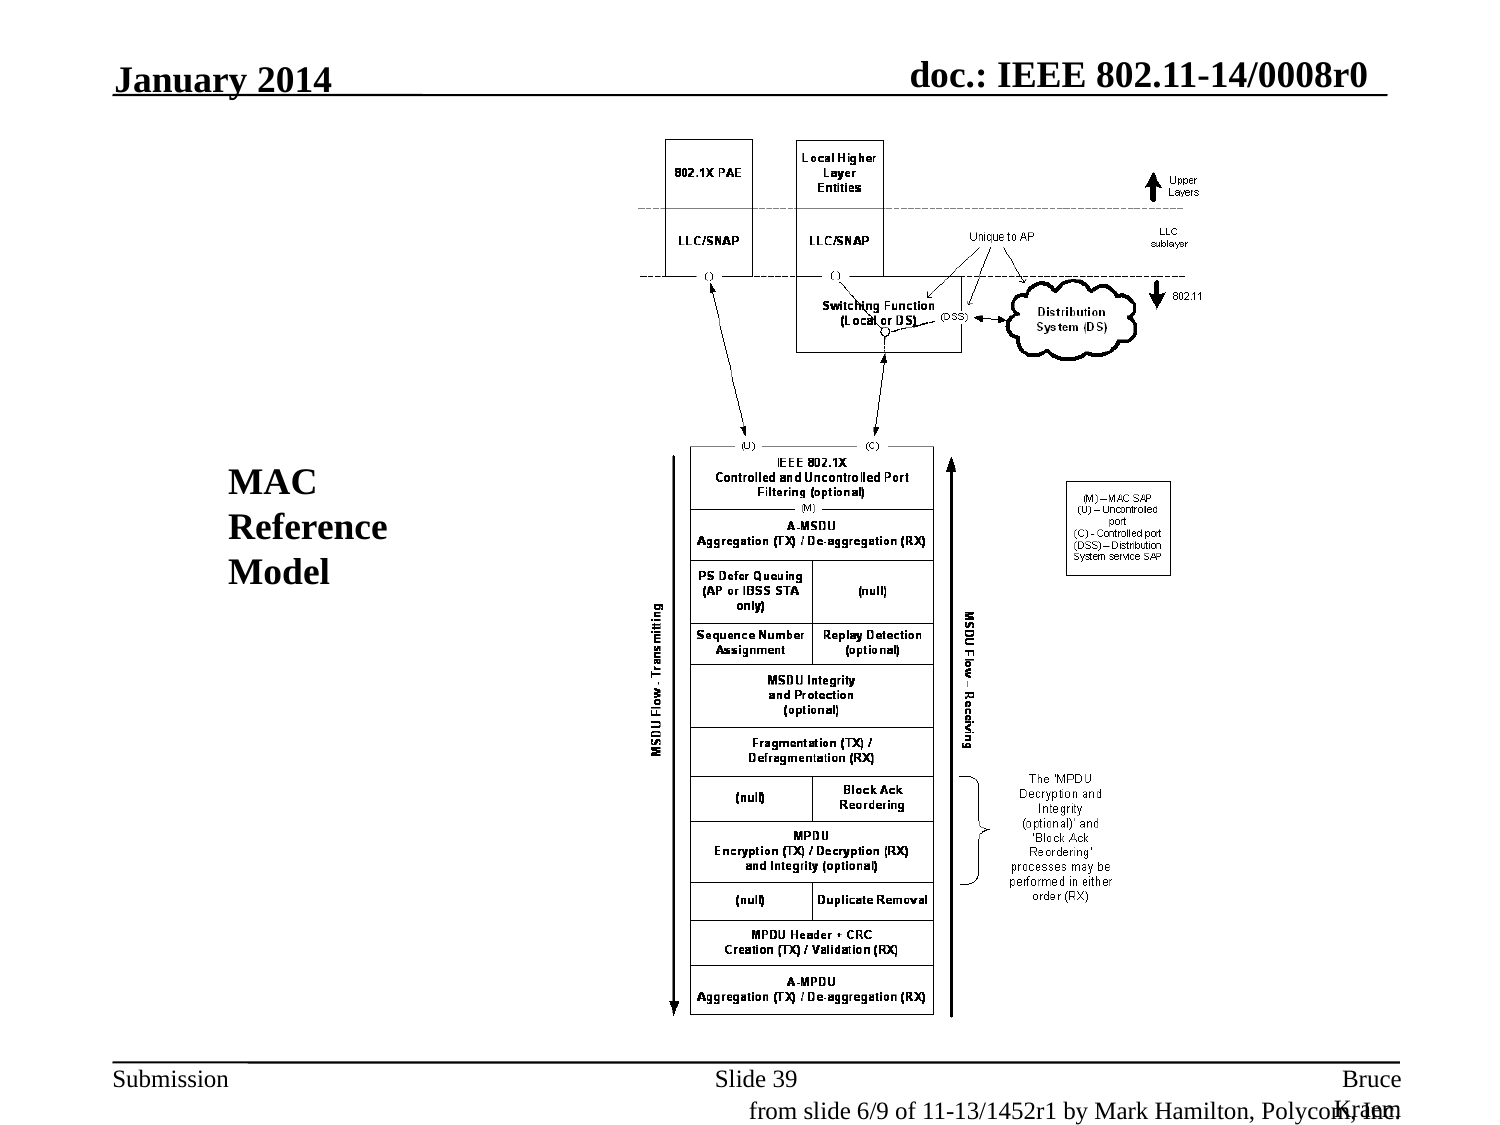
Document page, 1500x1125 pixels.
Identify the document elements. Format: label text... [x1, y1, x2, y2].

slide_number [114, 54, 374, 100]
footer Bruce Kraemer, Marvell [1325, 1062, 1402, 1087]
picture [637, 137, 1205, 1018]
slide_number Slide 39 [712, 1062, 800, 1087]
text_box from slide 6/9 of 11-13/1452r1 by Mark Hamilton, Polycom, Inc. [343, 1087, 1417, 1125]
text_box MAC Reference Model [213, 449, 404, 600]
